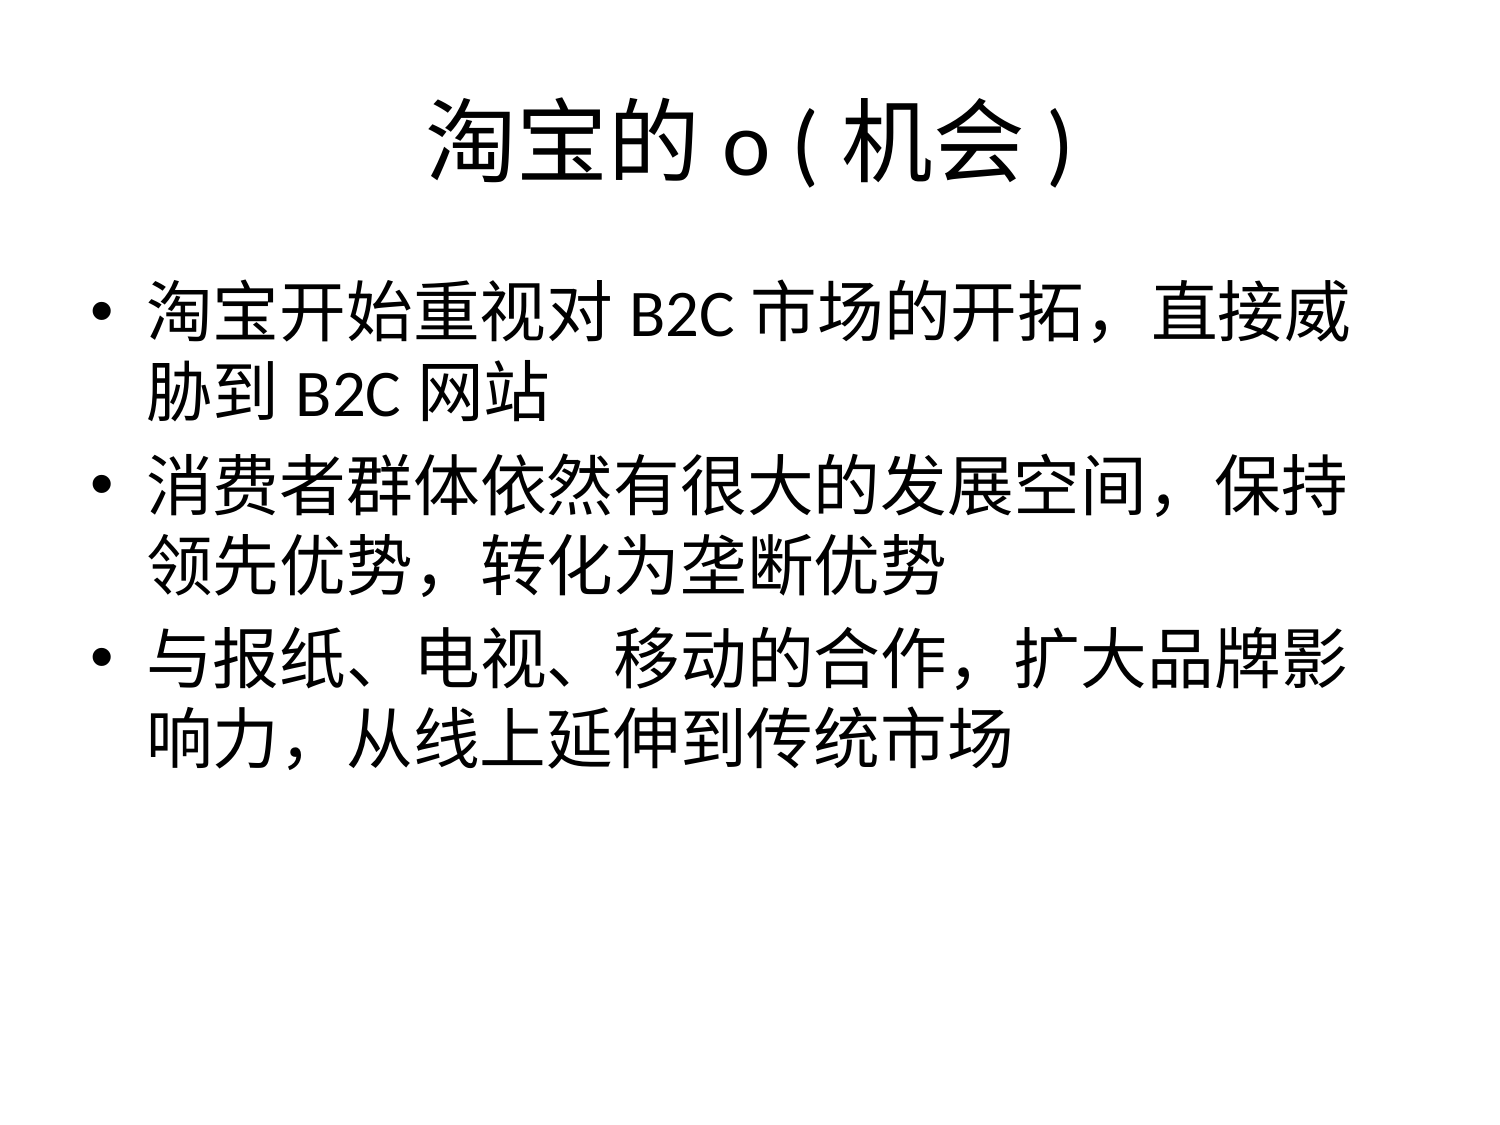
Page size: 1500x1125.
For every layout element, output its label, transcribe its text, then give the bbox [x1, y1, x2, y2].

title 淘宝的o (机会) [75, 45, 1425, 233]
list 淘宝开始重视对B2C市场的开拓，直接威胁到B2C网站 消费者群体依然有很大的发展空间，保持领先优势，转化为垄断优势 与报纸、电视、移动的合作，扩大品牌影响力，从线上延伸到传统市场 [75, 262, 1425, 1005]
